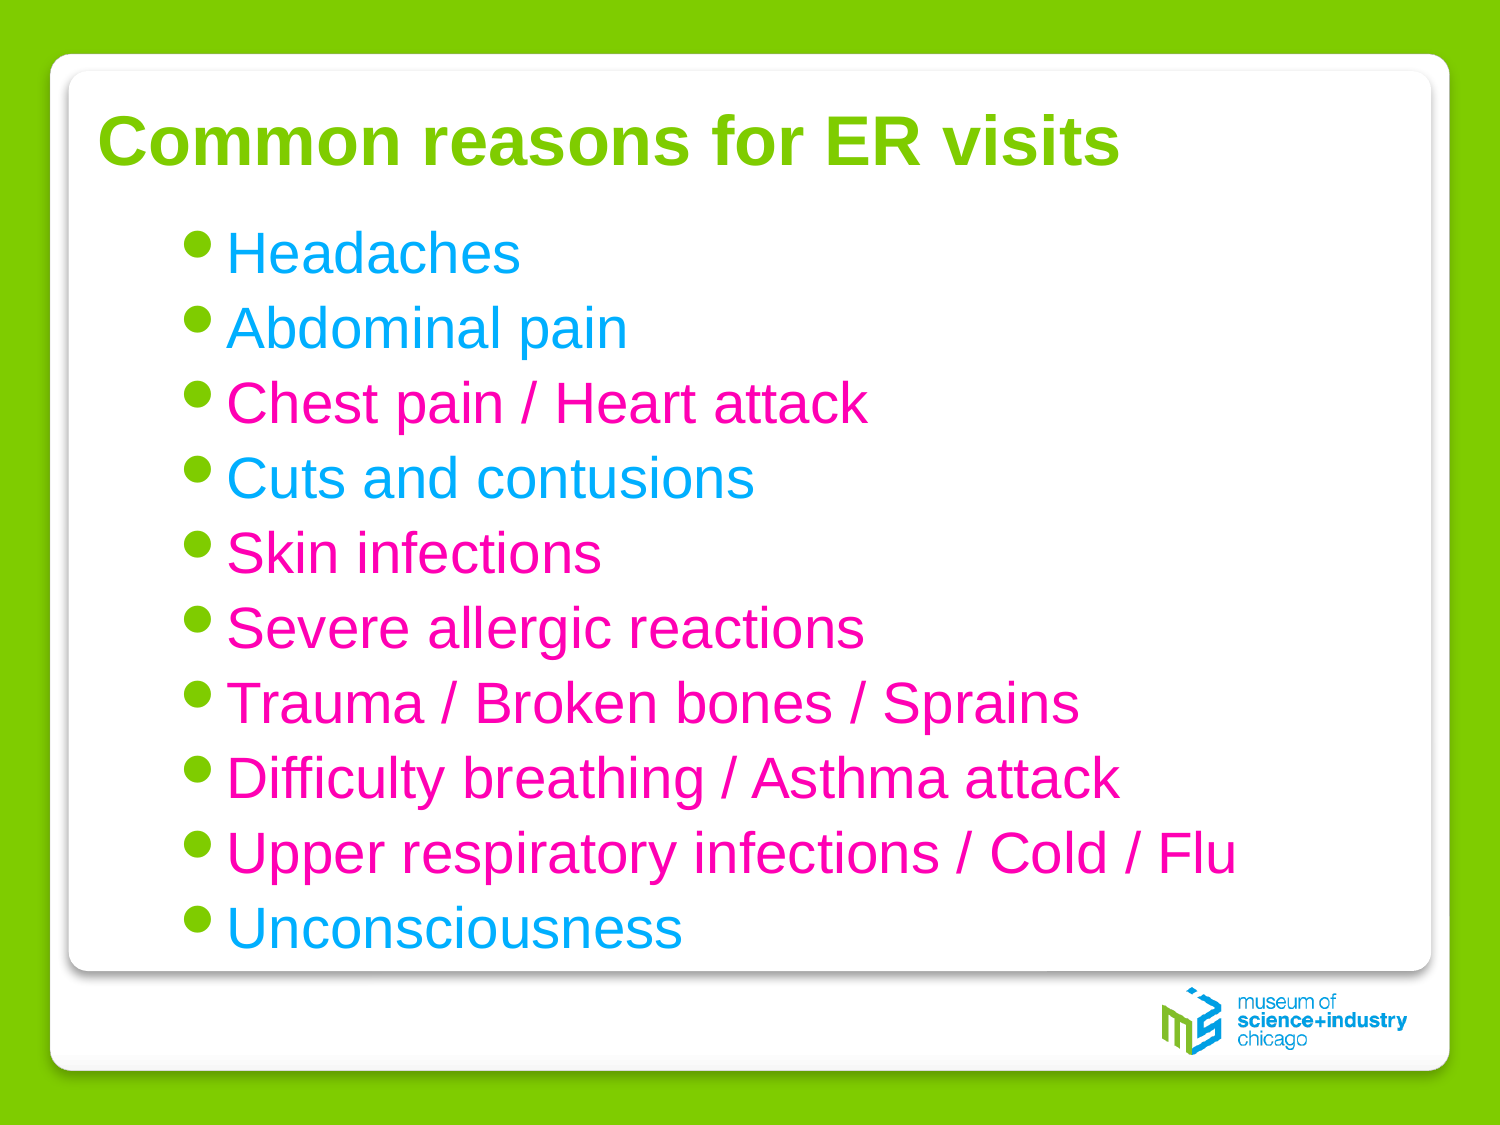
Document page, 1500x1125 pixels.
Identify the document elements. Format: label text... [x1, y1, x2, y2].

title Common reasons for ER visits [82, 87, 1426, 188]
list Headaches Abdominal pain Chest pain / Heart attack Cuts and contusions Skin infections Severe allergic reactions Trauma / Broken bones / Sprains Difficulty breathing / Asthma attack Upper respiratory infections / Cold / Flu Unconsciousness [149, 199, 1438, 975]
picture [1162, 987, 1407, 1055]
